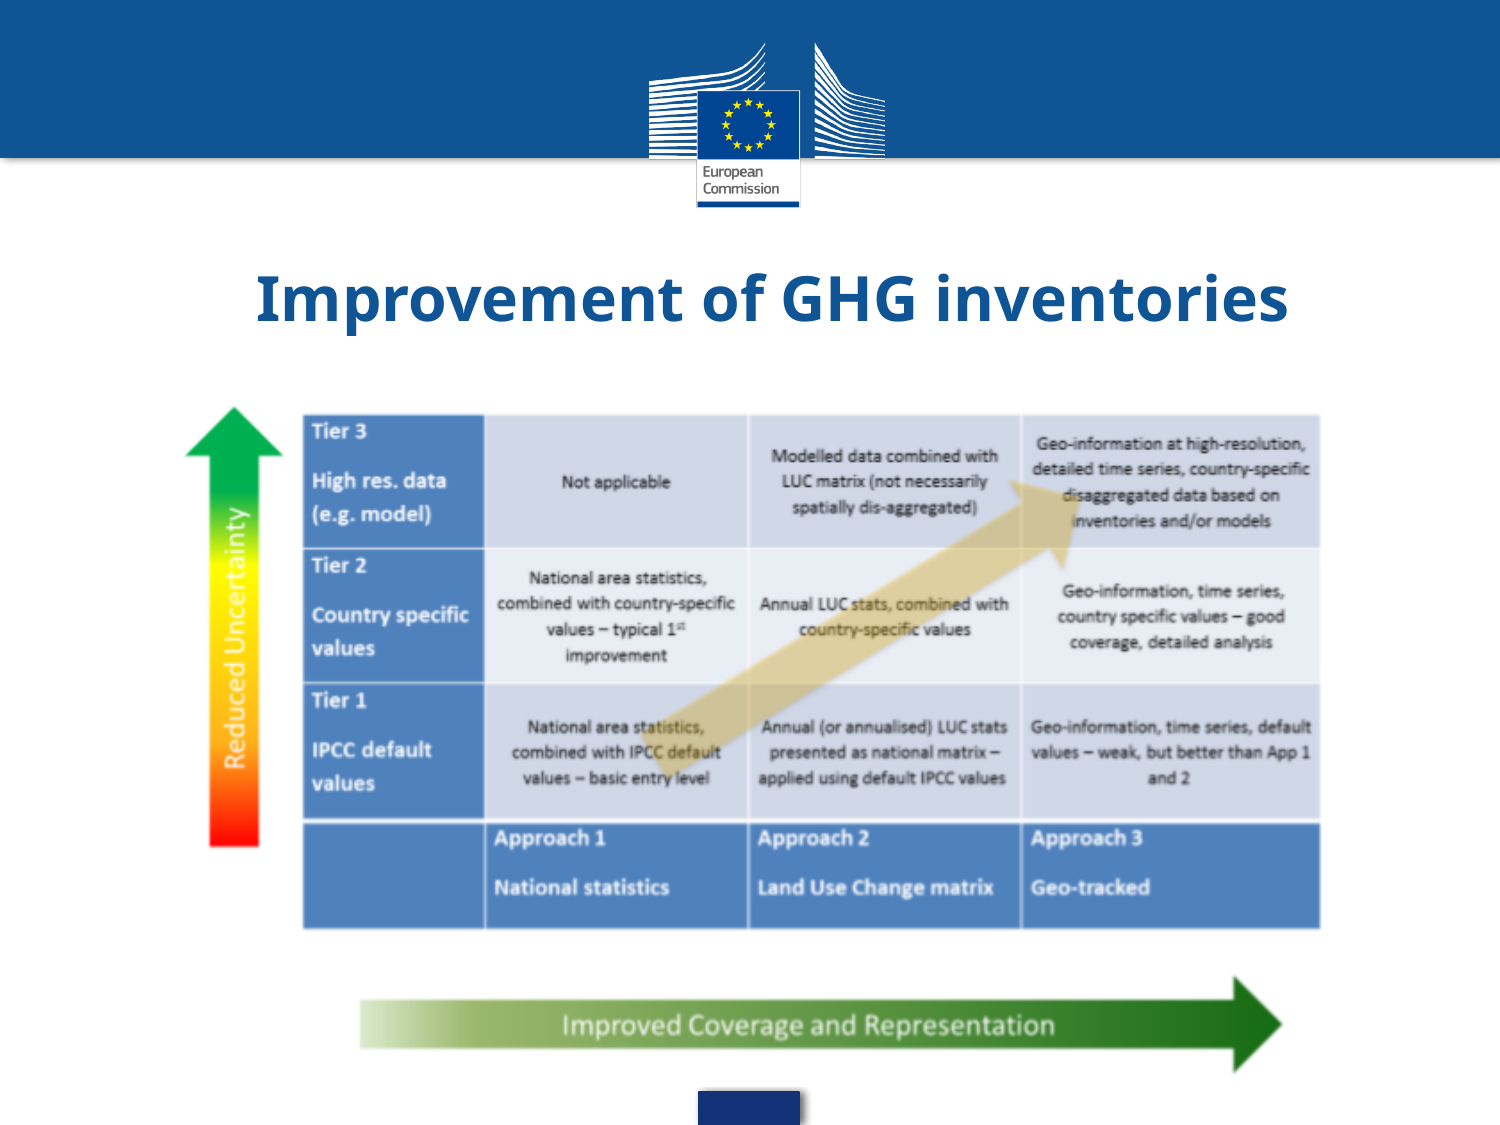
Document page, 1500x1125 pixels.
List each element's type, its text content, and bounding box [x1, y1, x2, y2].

title Improvement of GHG inventories [41, 219, 1447, 374]
picture [649, 42, 885, 208]
picture [170, 392, 1342, 1088]
